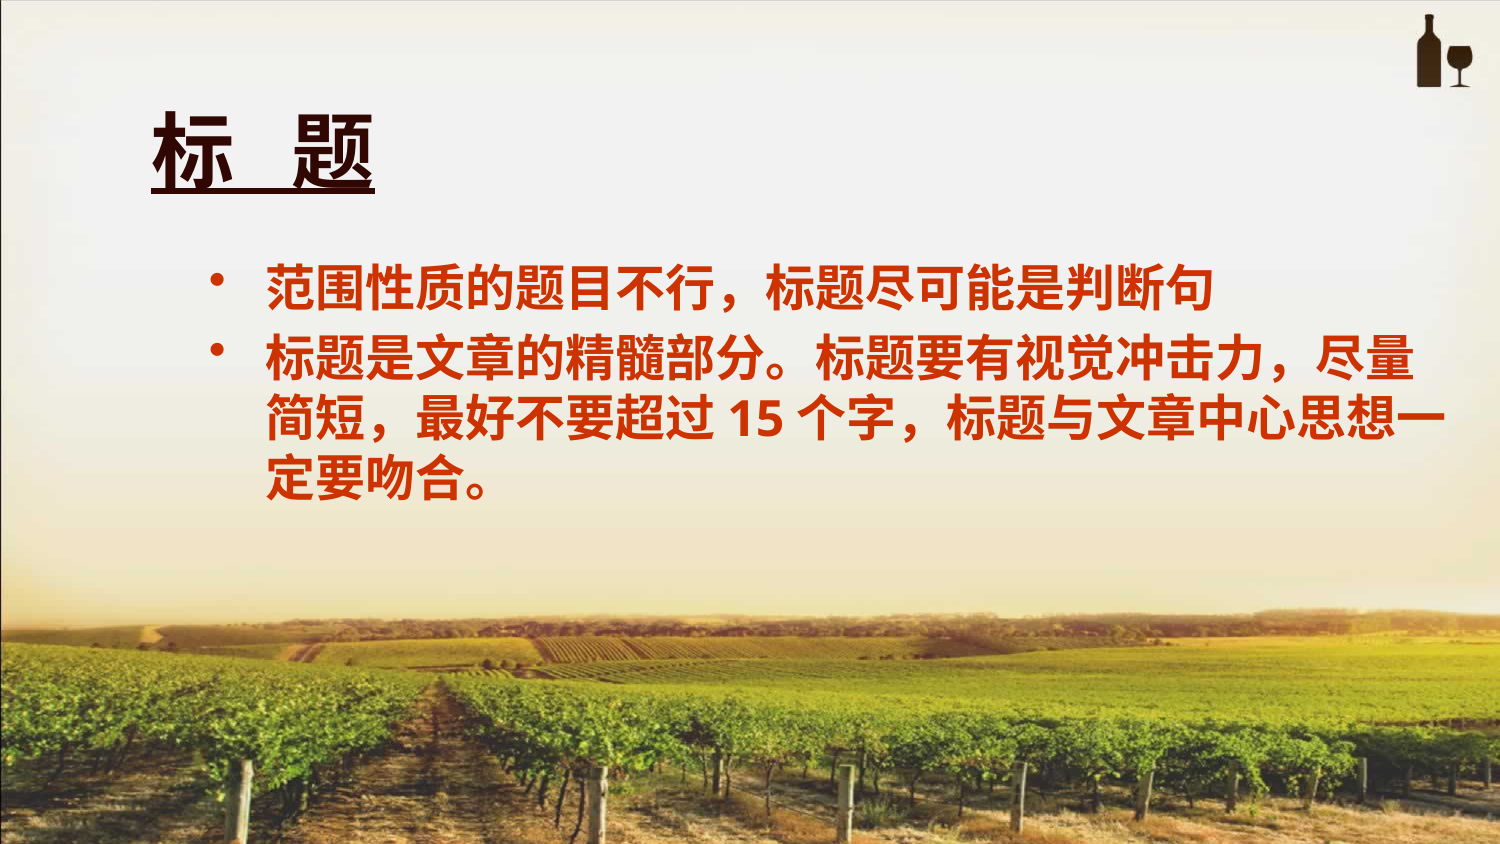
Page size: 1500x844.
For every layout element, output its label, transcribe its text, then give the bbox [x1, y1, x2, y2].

title 标 题 [135, 26, 1468, 207]
list 范围性质的题目不行，标题尽可能是判断句 标题是文章的精髓部分。标题要有视觉冲击力，尽量简短，最好不要超过15个字，标题与文章中心思想一定要吻合。 [193, 248, 1470, 755]
picture [0, 0, 1500, 844]
